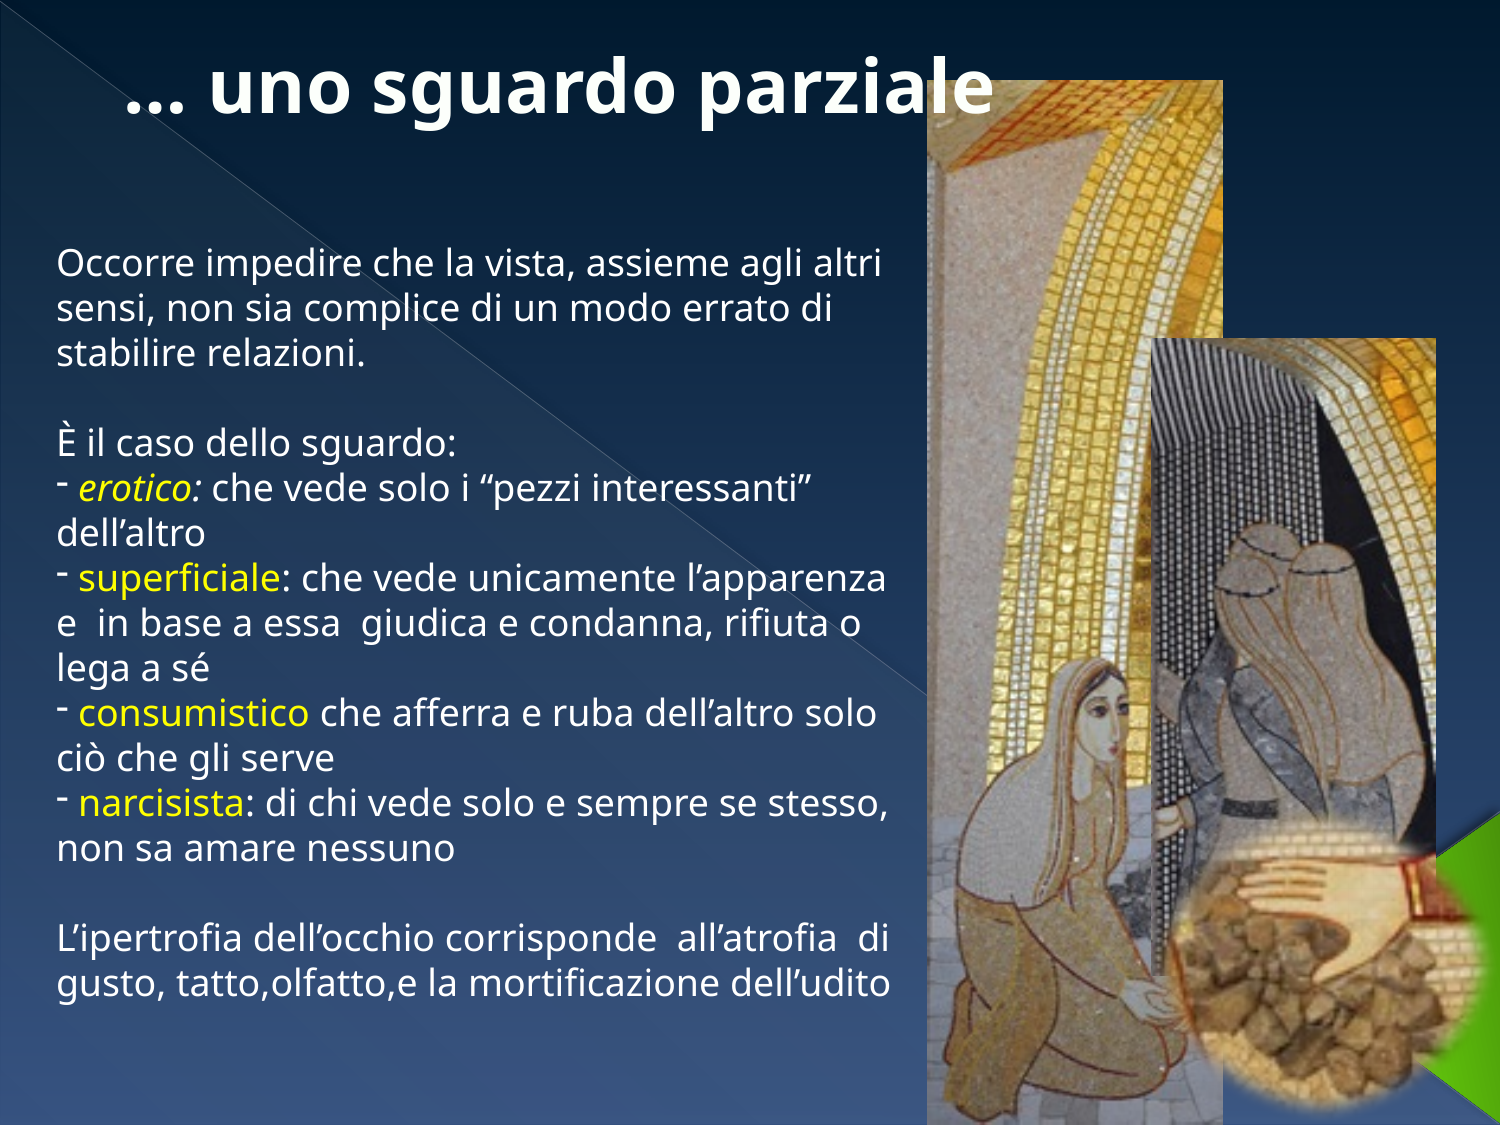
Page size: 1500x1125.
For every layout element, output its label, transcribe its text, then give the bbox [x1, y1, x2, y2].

picture [926, 80, 1500, 1125]
text_box … uno sguardo parziale [0, 30, 1121, 136]
text_box Occorre impedire che la vista, assieme agli altri sensi, non sia complice di un modo errato di stabilire relazioni. È il caso dello sguardo: erotico: che vede solo i “pezzi interessanti” dell’altro superficiale: che vede unicamente l’apparenza e in base a essa giudica e condanna, rifiuta o lega a sé consumistico che afferra e ruba dell’altro solo ciò che gli serve narcisista: di chi vede solo e sempre se stesso, non sa amare nessuno L’ipertrofia dell’occhio corrisponde all’atrofia di gusto, tatto,olfatto,e la mortificazione dell’udito [41, 231, 917, 1102]
